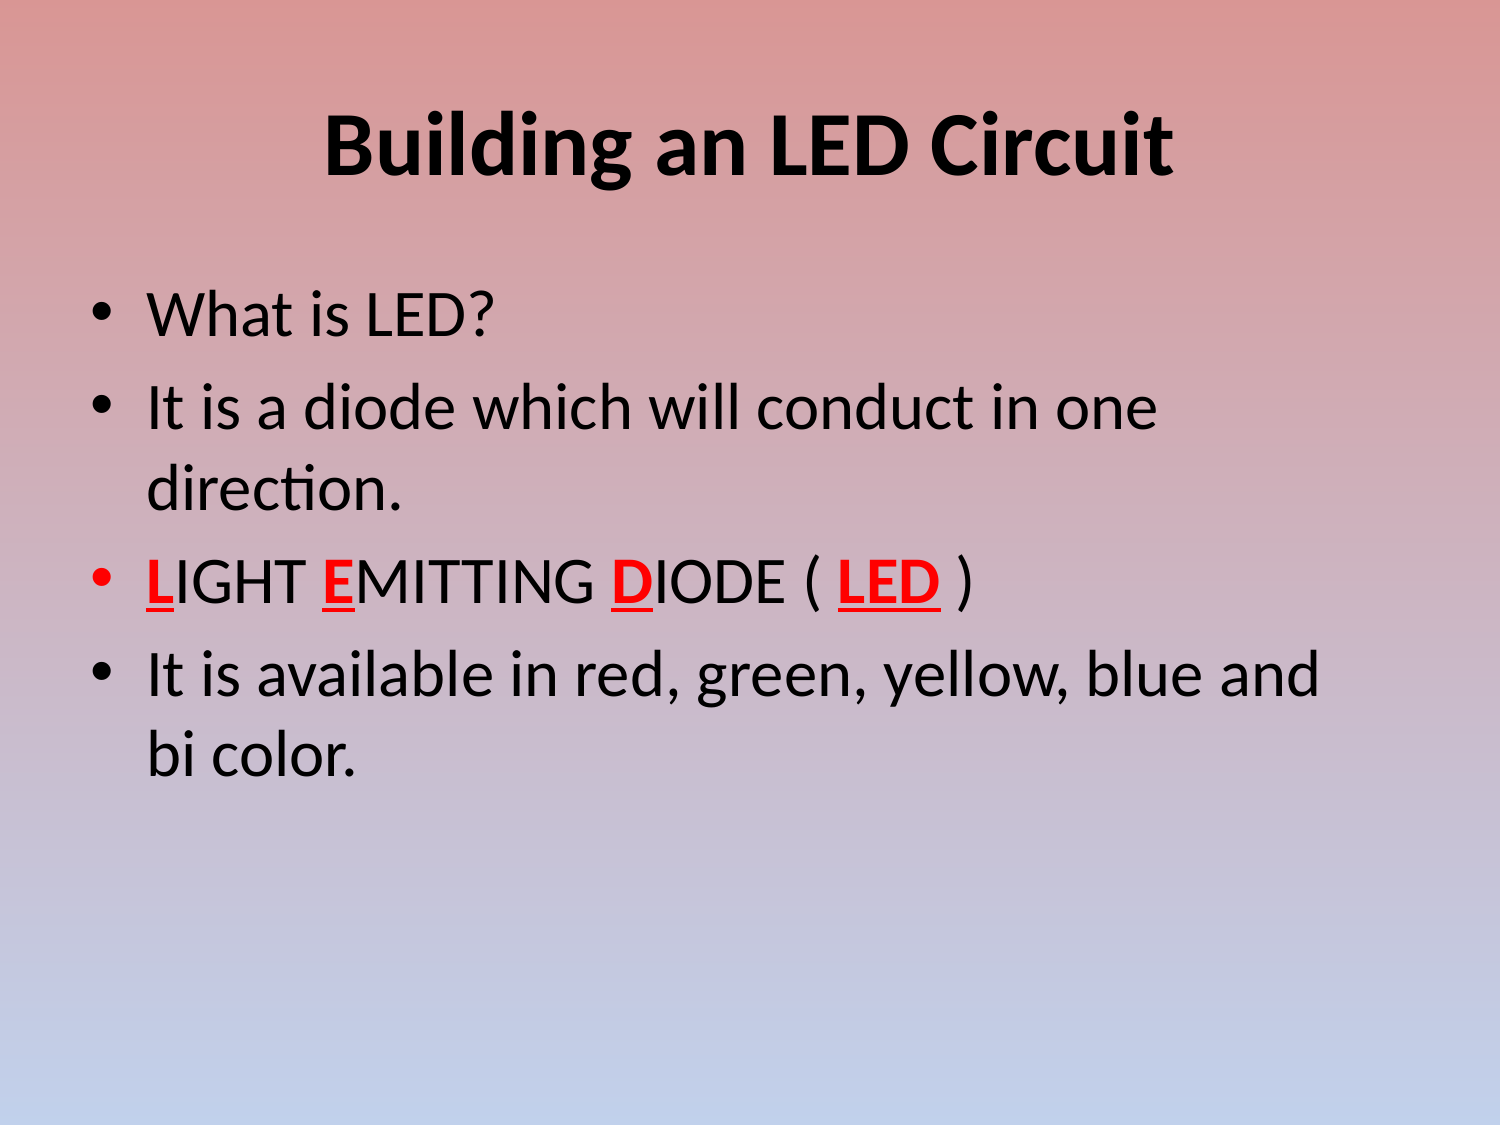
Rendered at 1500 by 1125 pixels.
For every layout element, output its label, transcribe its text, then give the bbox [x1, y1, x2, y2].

list What is LED? It is a diode which will conduct in one direction. LIGHT EMITTING DIODE ( LED ) It is available in red, green, yellow, blue and bi color. [75, 262, 1425, 1005]
title Building an LED Circuit [75, 45, 1425, 233]
